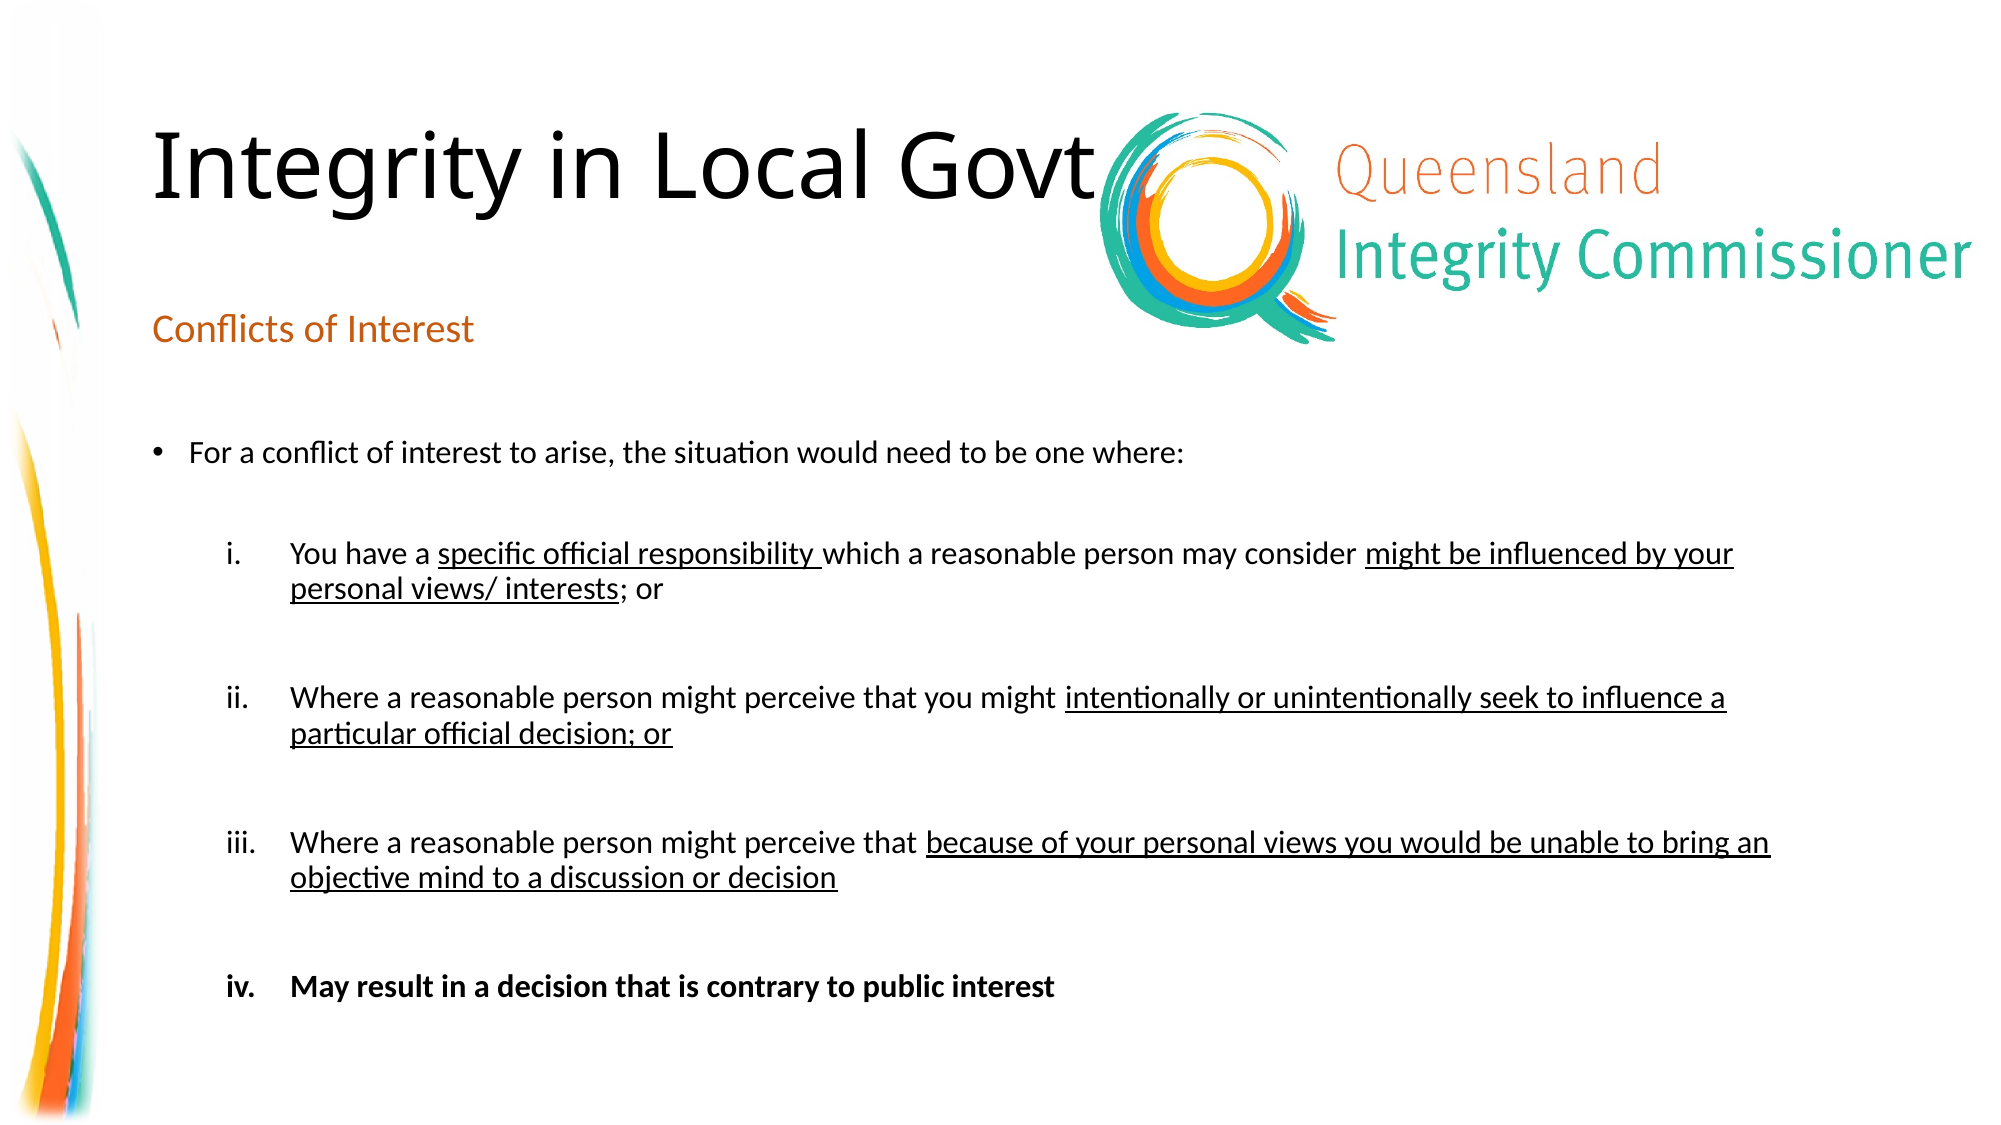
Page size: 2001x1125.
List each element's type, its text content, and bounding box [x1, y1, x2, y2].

list Conflicts of Interest For a conflict of interest to arise, the situation would need to be one where: You have a specific official responsibility which a reasonable person may consider might be influenced by your personal views/ interests; or Where a reasonable person might perceive that you might intentionally or unintentionally seek to influence a particular official decision; or Where a reasonable person might perceive that because of your personal views you would be unable to bring an objective mind to a discussion or decision May result in a decision that is contrary to public interest [137, 299, 1863, 1014]
picture [1073, 38, 2000, 404]
picture [0, 0, 111, 1125]
title Integrity in Local Govt [137, 59, 1073, 278]
